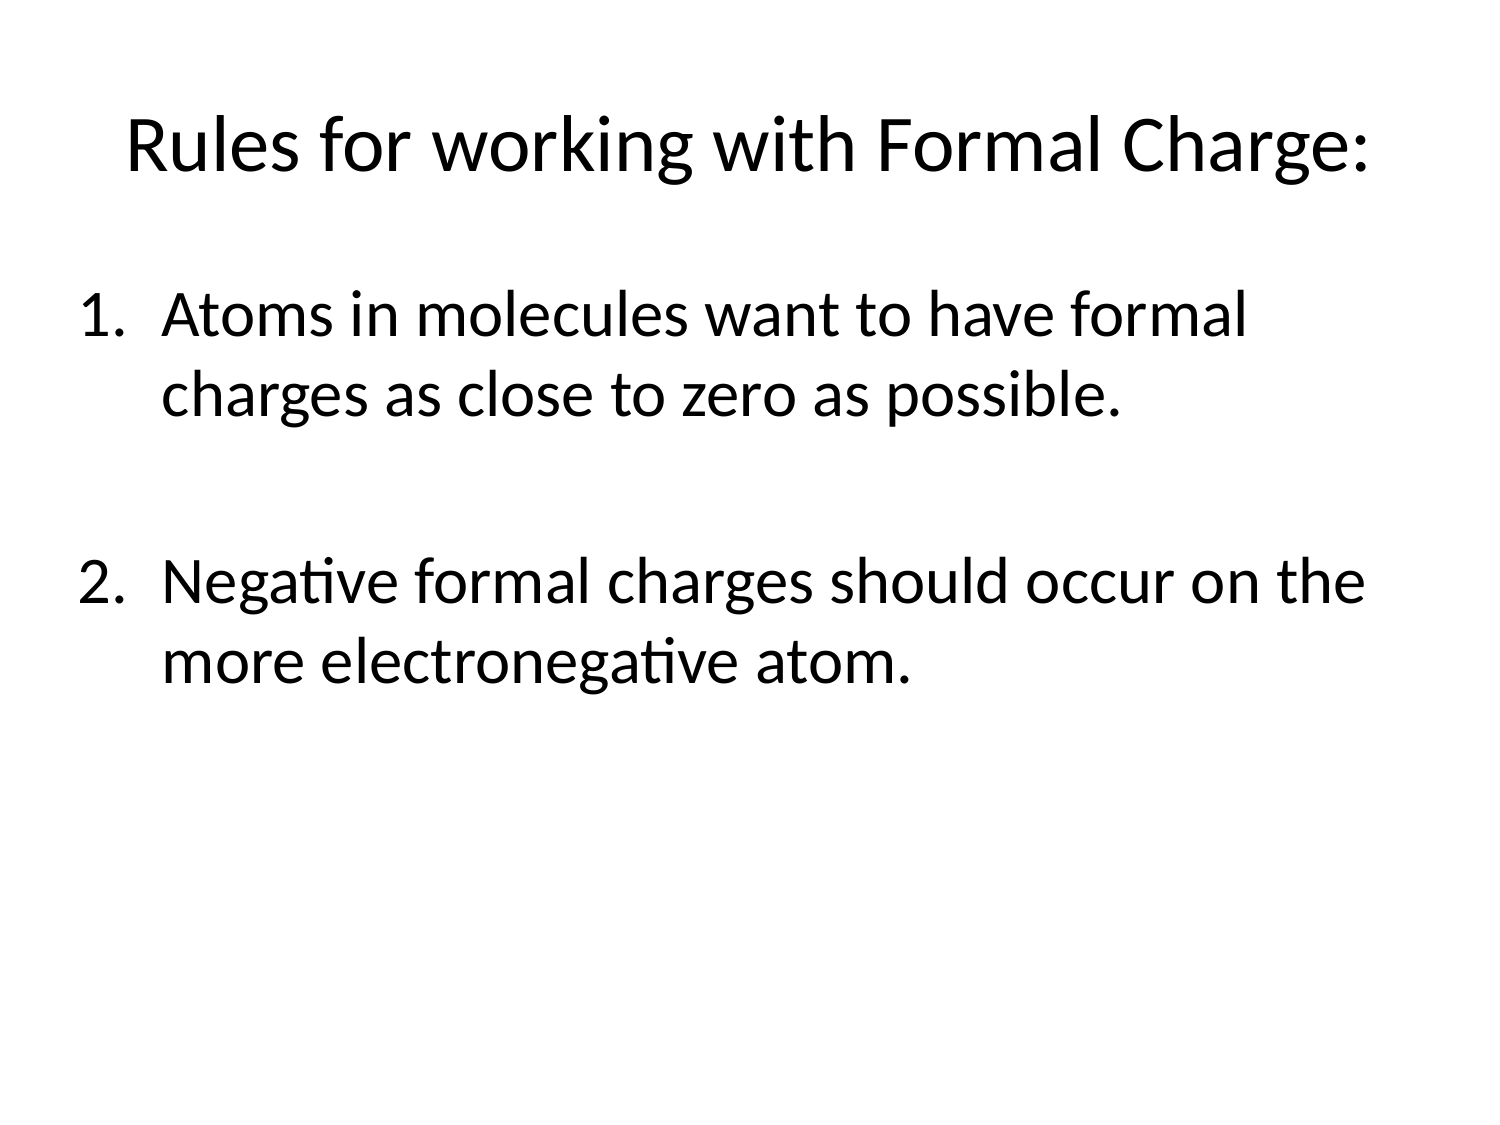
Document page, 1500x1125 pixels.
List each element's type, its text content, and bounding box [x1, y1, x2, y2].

title Rules for working with Formal Charge: [75, 45, 1425, 233]
list Atoms in molecules want to have formal charges as close to zero as possible. Negative formal charges should occur on the more electronegative atom. [62, 262, 1450, 1005]
